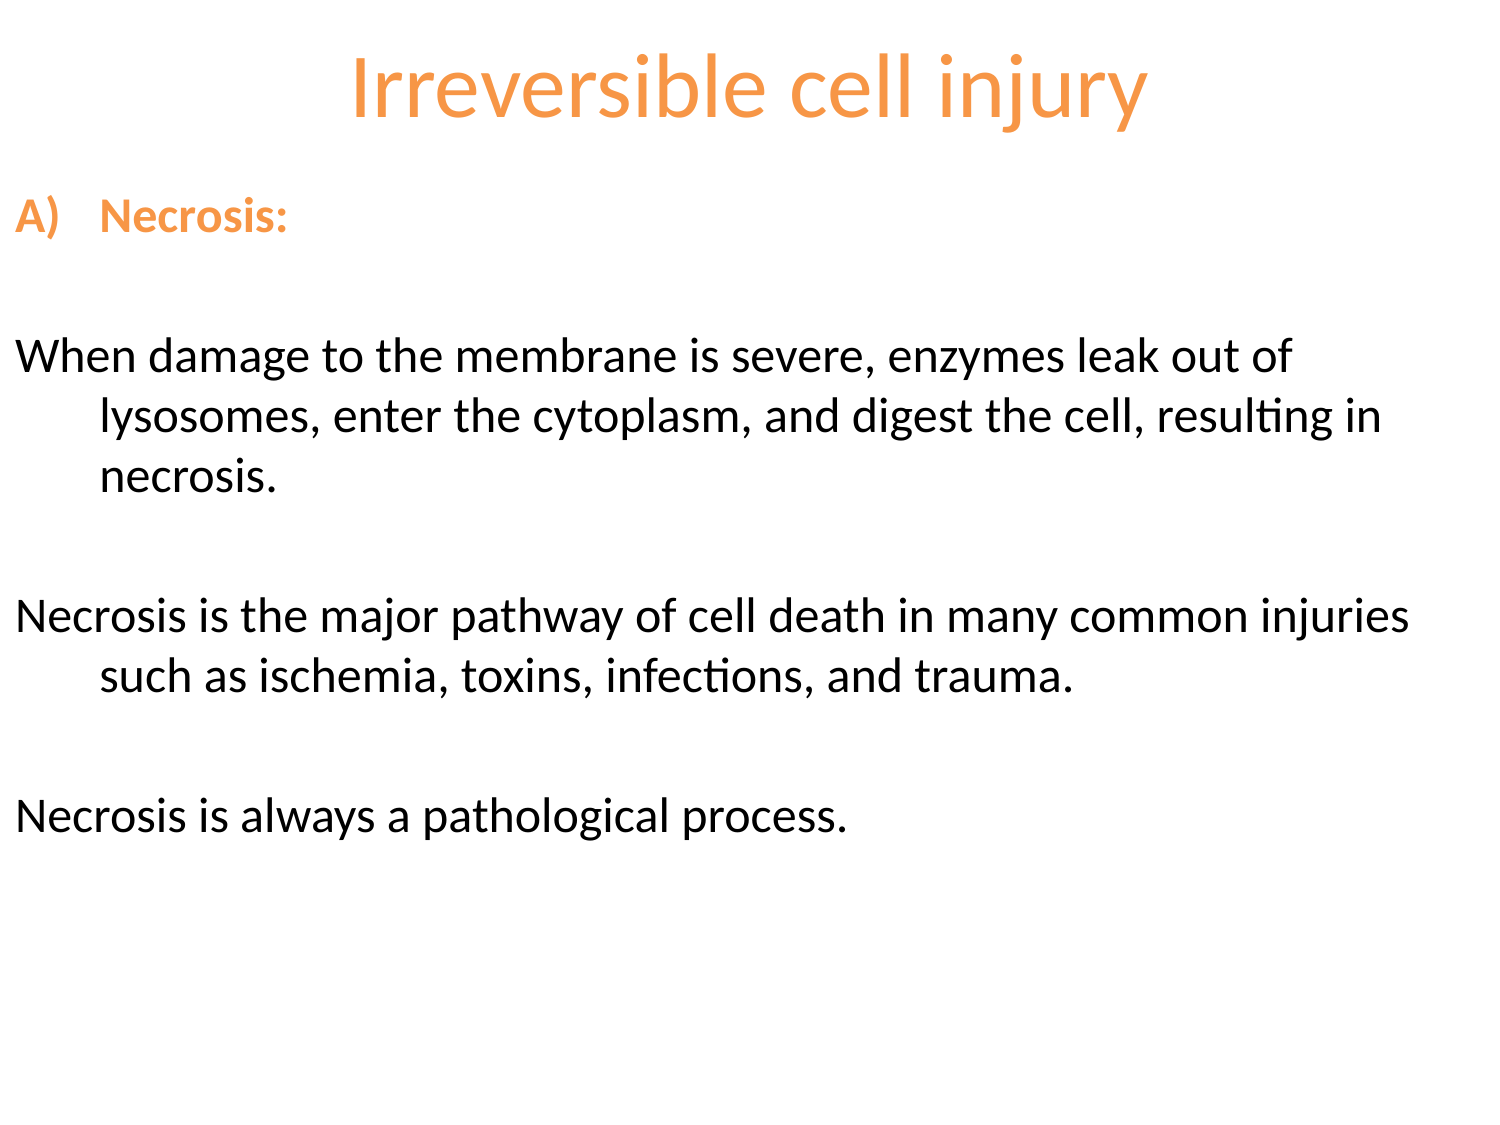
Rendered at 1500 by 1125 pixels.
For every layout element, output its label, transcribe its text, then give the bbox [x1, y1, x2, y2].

list Necrosis: When damage to the membrane is severe, enzymes leak out of lysosomes, enter the cytoplasm, and digest the cell, resulting in necrosis. Necrosis is the major pathway of cell death in many common injuries such as ischemia, toxins, infections, and trauma. Necrosis is always a pathological process. [0, 174, 1500, 1125]
title Irreversible cell injury [75, 0, 1425, 174]
